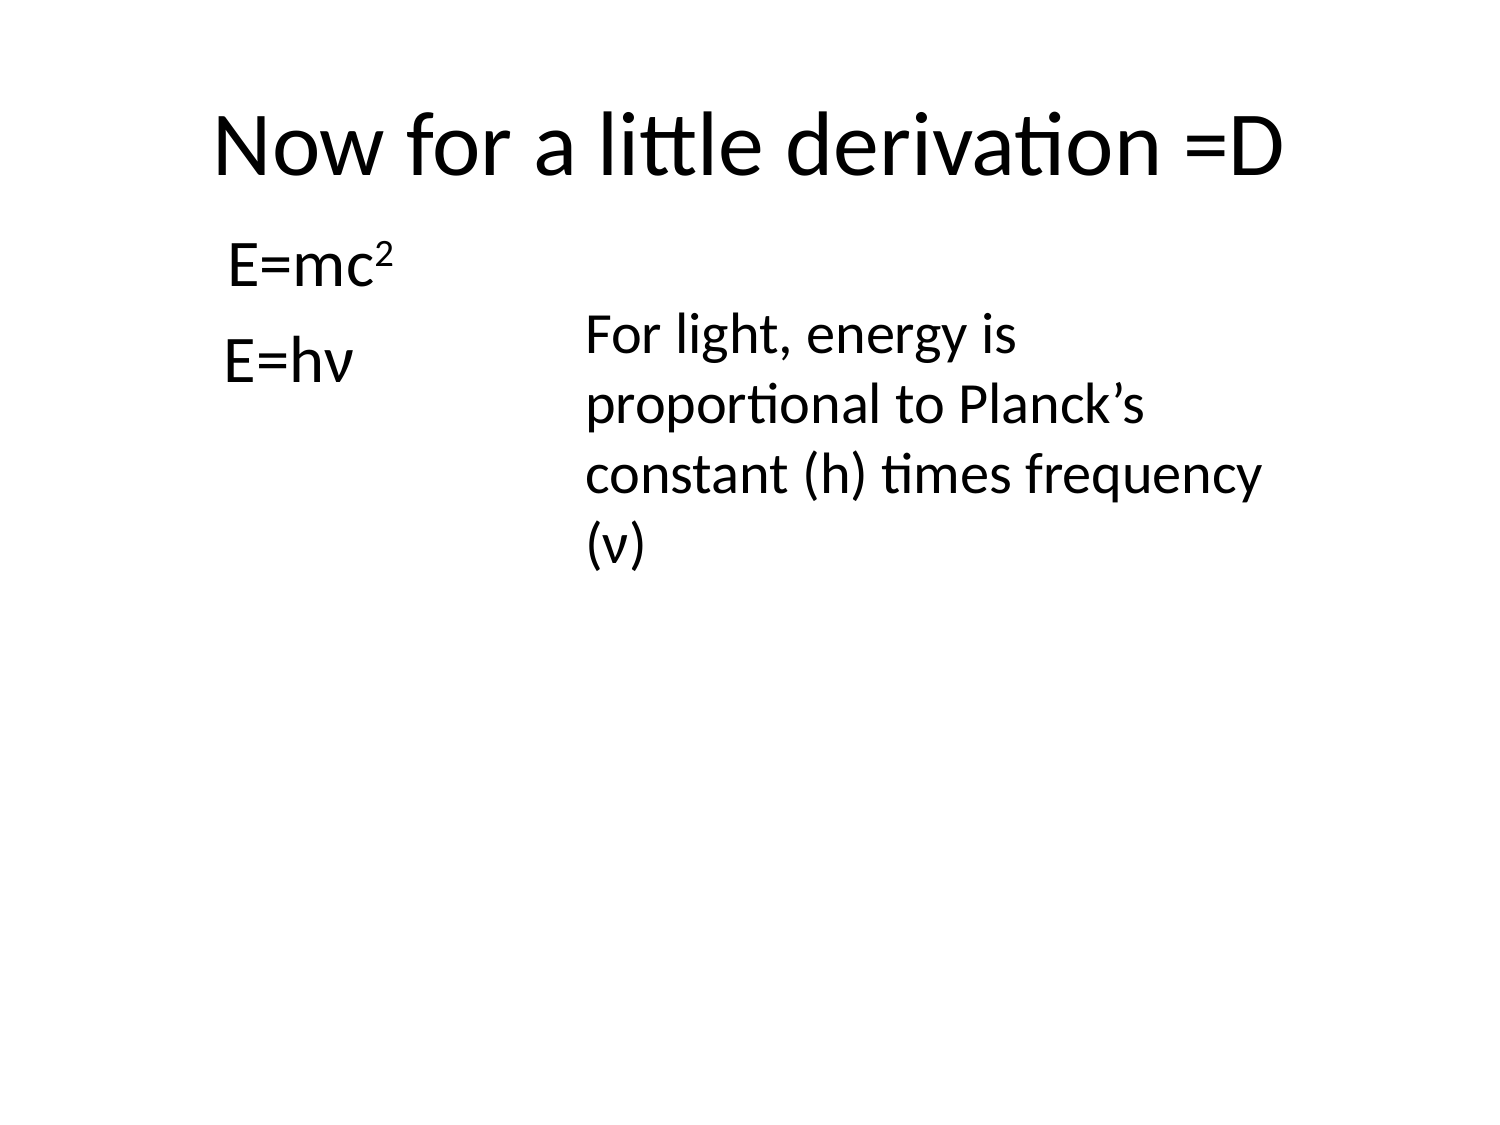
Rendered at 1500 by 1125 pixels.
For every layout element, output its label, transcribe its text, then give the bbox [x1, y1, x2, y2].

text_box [208, 287, 1284, 586]
title Now for a little derivation =D [75, 45, 1425, 233]
text_box E=mc2 [212, 212, 538, 285]
